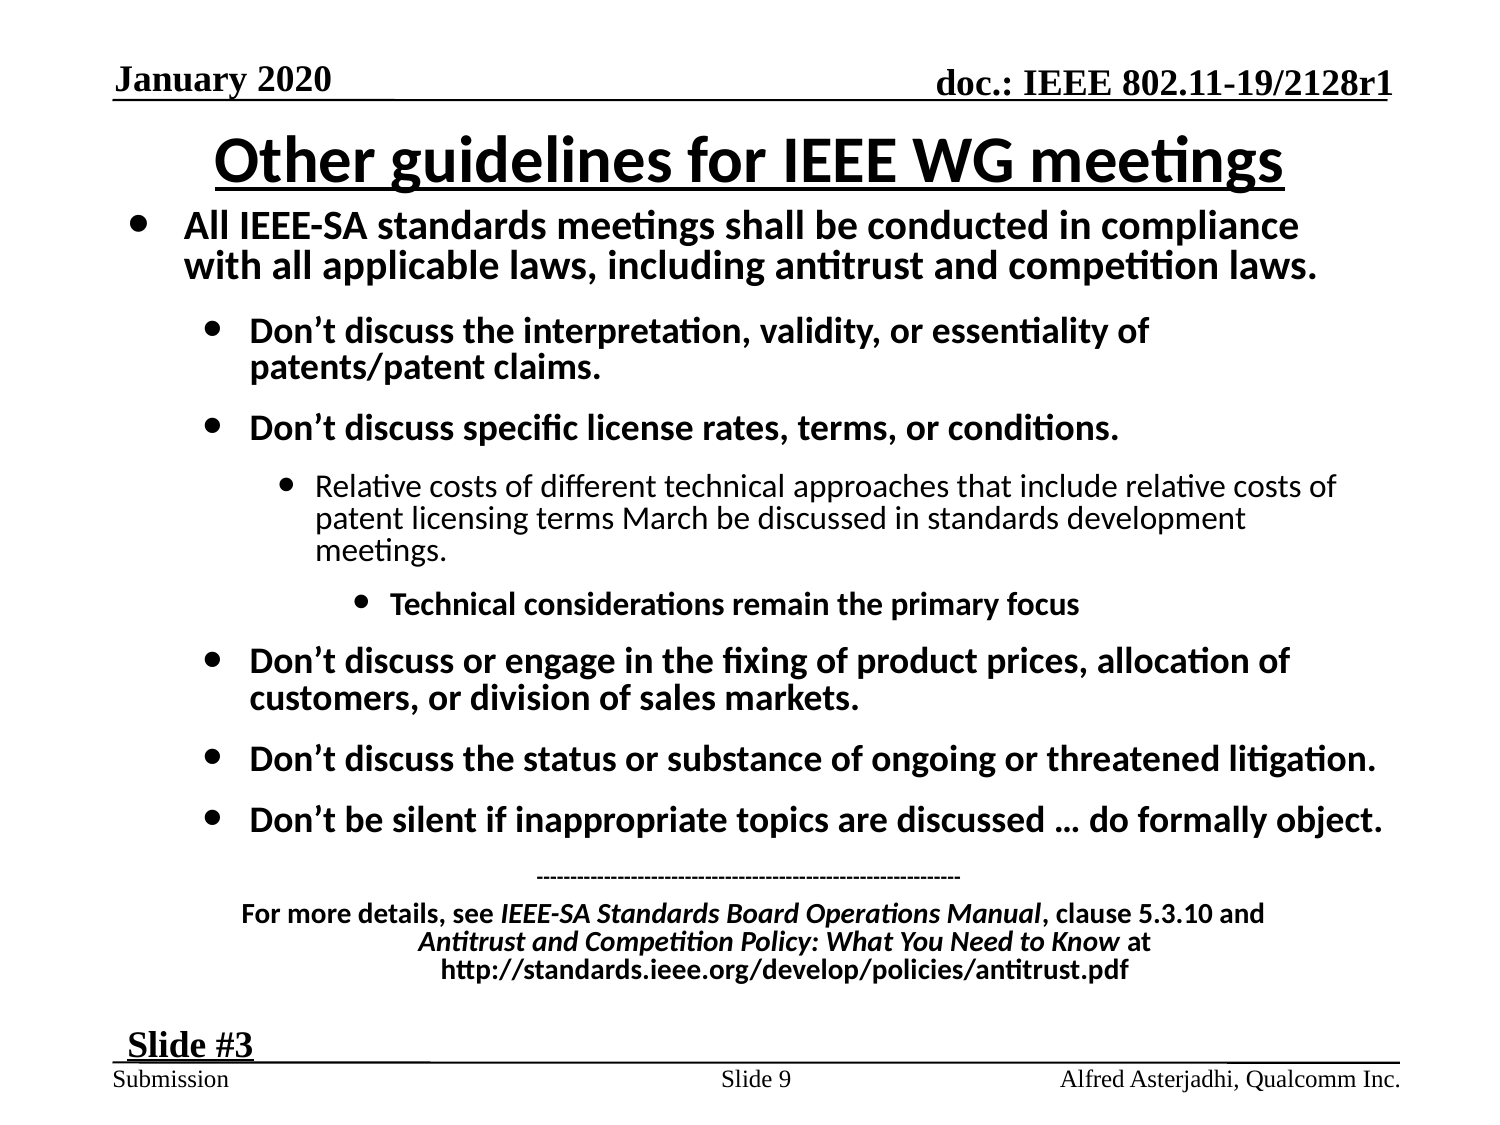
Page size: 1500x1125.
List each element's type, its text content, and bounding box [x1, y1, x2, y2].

text_box Slide #3 [112, 1012, 269, 1073]
footer Alfred Asterjadhi, Qualcomm Inc. [878, 1061, 1402, 1093]
list All IEEE-SA standards meetings shall be conducted in compliance with all applicable laws, including antitrust and competition laws. Don’t discuss the interpretation, validity, or essentiality of patents/patent claims. Don’t discuss specific license rates, terms, or conditions. Relative costs of different technical approaches that include relative costs of patent licensing terms March be discussed in standards development meetings. Technical considerations remain the primary focus Don’t discuss or engage in the fixing of product prices, allocation of customers, or division of sales markets. Don’t discuss the status or substance of ongoing or threatened litigation. Don’t be silent if inappropriate topics are discussed … do formally object. --------------------------------------------------------------- For more details, see IEEE-SA Standards Board Operations Manual, clause 5.3.10 and Antitrust and Competition Policy: What You Need to Know at http://standards.ieee.org/develop/policies/antitrust.pdf [112, 199, 1402, 1063]
title Other guidelines for IEEE WG meetings [112, 112, 1388, 199]
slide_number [114, 54, 493, 100]
slide_number Slide 9 [712, 1061, 800, 1123]
